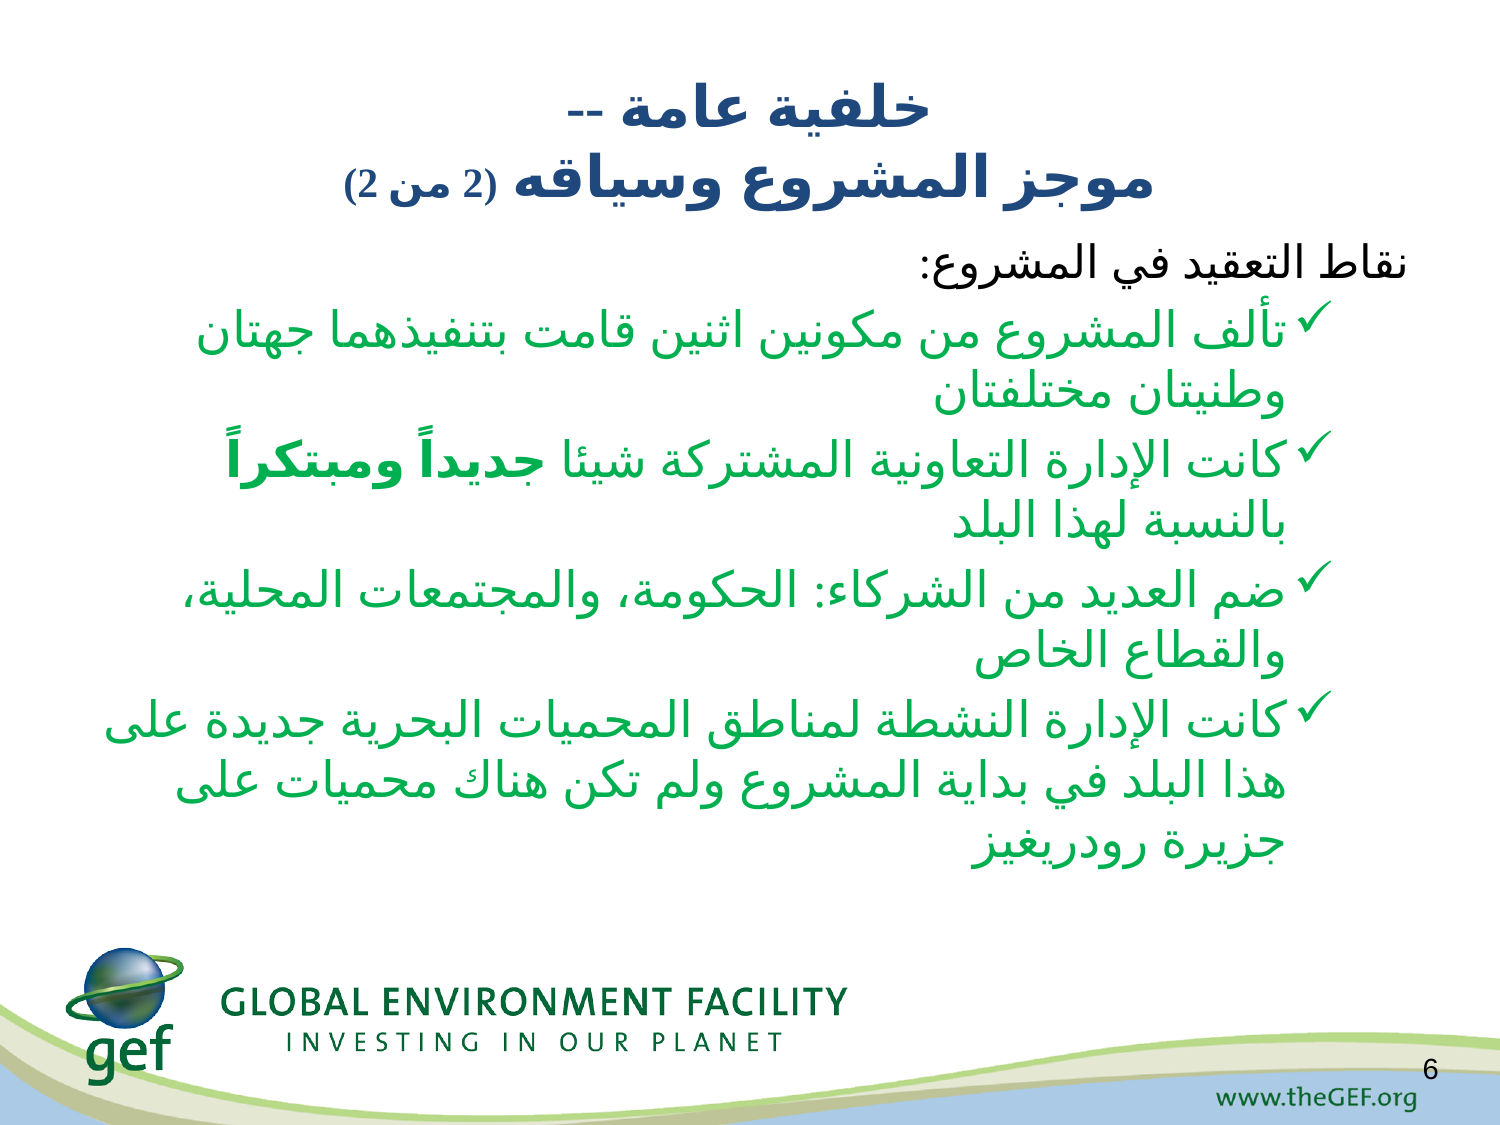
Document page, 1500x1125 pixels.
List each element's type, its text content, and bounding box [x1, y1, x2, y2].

list نقاط التعقيد في المشروع: تألف المشروع من مكونين اثنين قامت بتنفيذهما جهتان وطنيتان مختلفتان كانت الإدارة التعاونية المشتركة شيئا جديداً ومبتكراً بالنسبة لهذا البلد ضم العديد من الشركاء: الحكومة، والمجتمعات المحلية، والقطاع الخاص كانت الإدارة النشطة لمناطق المحميات البحرية جديدة على هذا البلد في بداية المشروع ولم تكن هناك محميات على جزيرة رودريغيز [74, 224, 1426, 1006]
picture [0, 920, 1500, 1125]
slide_number 6 [1407, 1042, 1500, 1103]
title خلفية عامة -- موجز المشروع وسياقه (2 من 2) [74, 44, 1426, 224]
